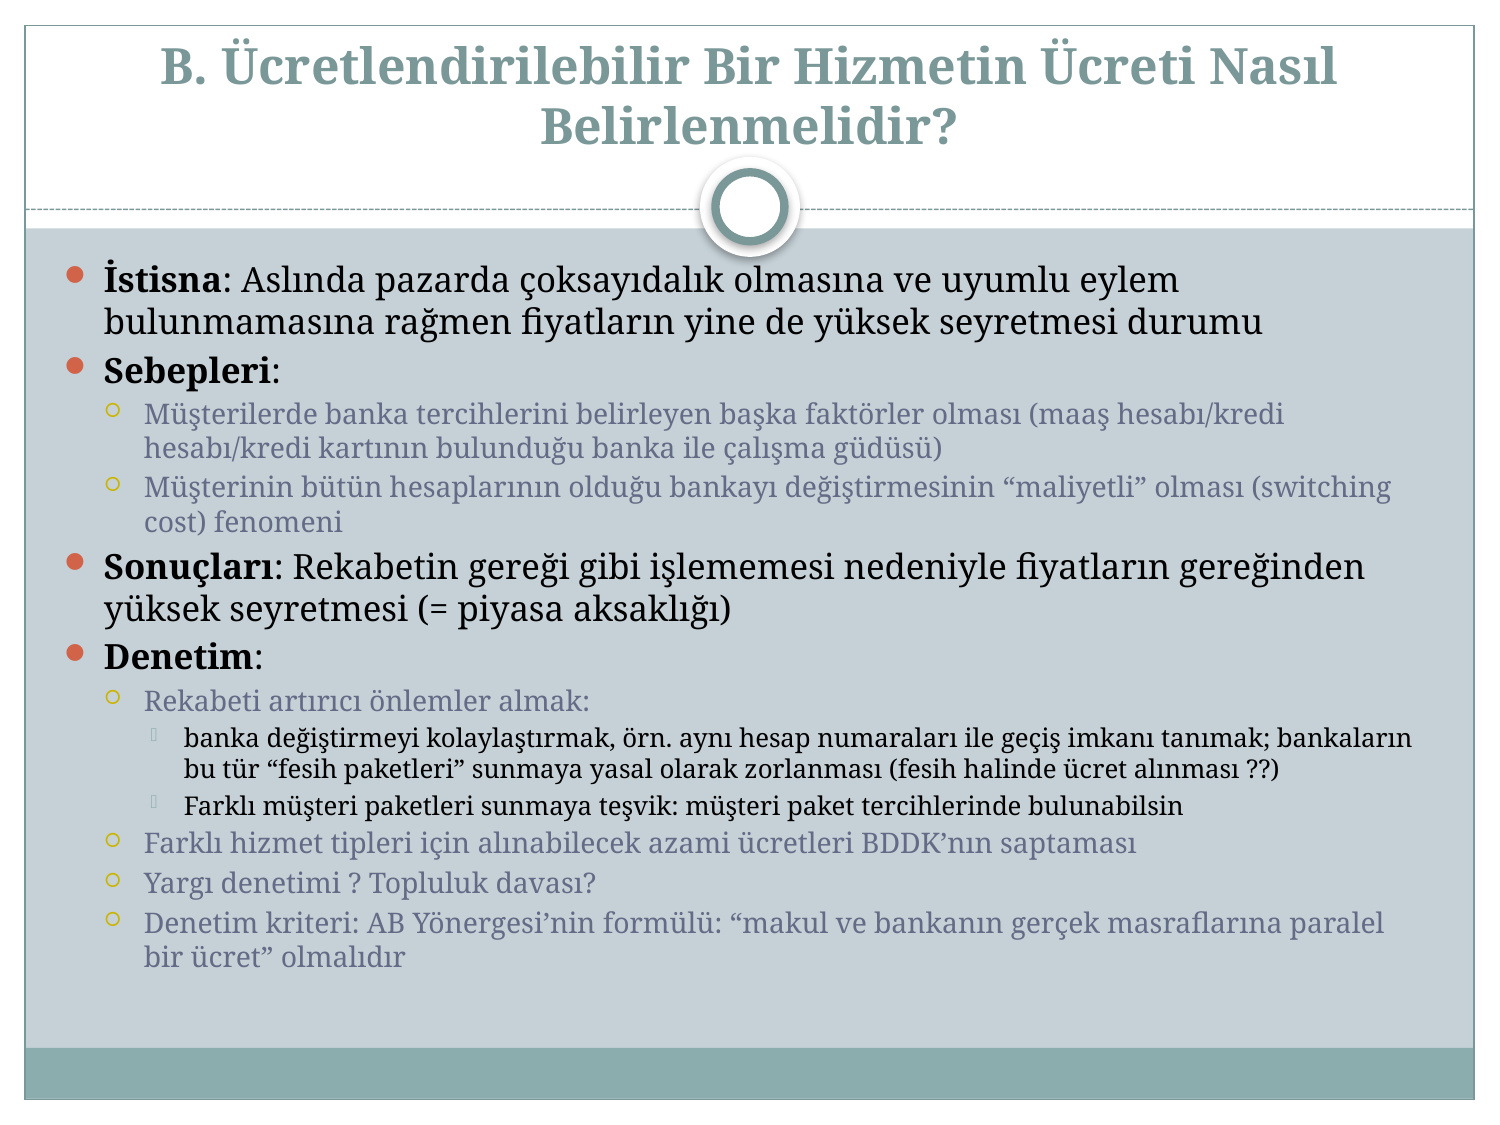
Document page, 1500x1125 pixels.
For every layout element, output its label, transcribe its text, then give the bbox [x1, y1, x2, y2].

title B. Ücretlendirilebilir Bir Hizmetin Ücreti Nasıl Belirlenmelidir? [49, 37, 1450, 162]
list İstisna: Aslında pazarda çoksayıdalık olmasına ve uyumlu eylem bulunmamasına rağmen fiyatların yine de yüksek seyretmesi durumu Sebepleri: Müşterilerde banka tercihlerini belirleyen başka faktörler olması (maaş hesabı/kredi hesabı/kredi kartının bulunduğu banka ile çalışma güdüsü) Müşterinin bütün hesaplarının olduğu bankayı değiştirmesinin “maliyetli” olması (switching cost) fenomeni Sonuçları: Rekabetin gereği gibi işlememesi nedeniyle fiyatların gereğinden yüksek seyretmesi (= piyasa aksaklığı) Denetim: Rekabeti artırıcı önlemler almak: banka değiştirmeyi kolaylaştırmak, örn. aynı hesap numaraları ile geçiş imkanı tanımak; bankaların bu tür “fesih paketleri” sunmaya yasal olarak zorlanması (fesih halinde ücret alınması ??) Farklı müşteri paketleri sunmaya teşvik: müşteri paket tercihlerinde bulunabilsin Farklı hizmet tipleri için alınabilecek azami ücretleri BDDK’nın saptaması Yargı denetimi ? Topluluk davası? Denetim kriteri: AB Yönergesi’nin formülü: “makul ve bankanın gerçek masraflarına paralel bir ücret” olmalıdır [49, 250, 1445, 1001]
